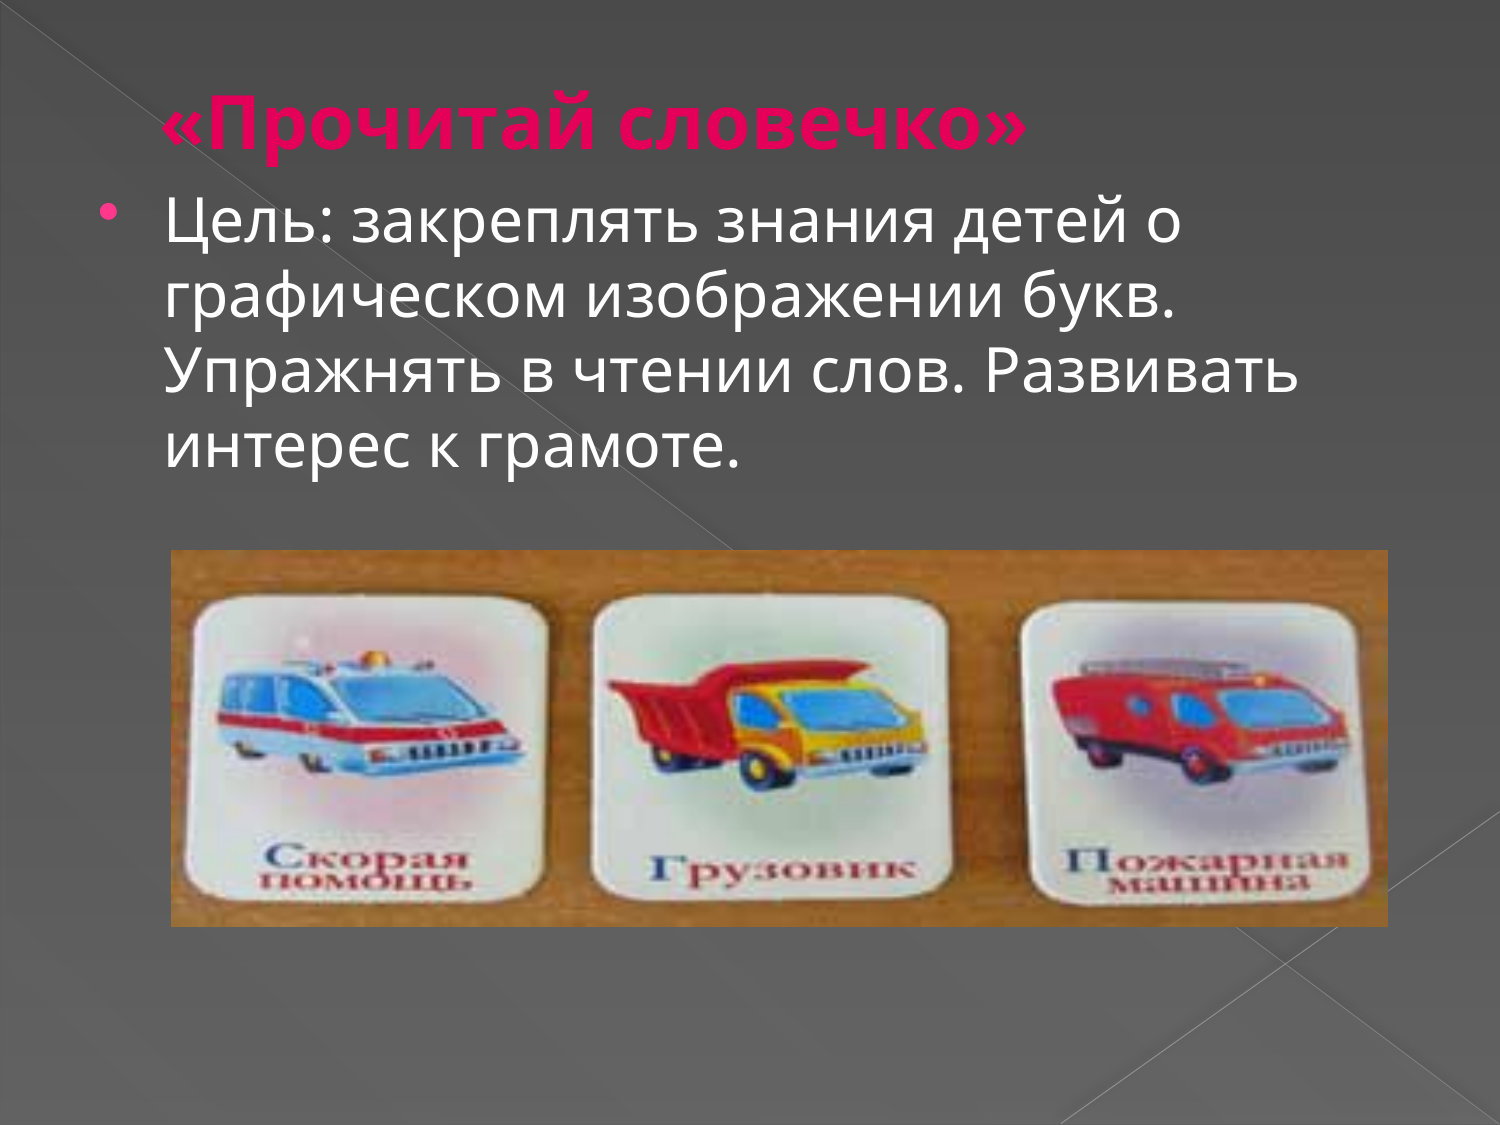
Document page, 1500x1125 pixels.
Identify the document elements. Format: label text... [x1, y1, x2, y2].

title «Прочитай словечко» [64, 30, 1415, 209]
picture [171, 550, 1389, 928]
list Цель: закреплять знания детей о графическом изображении букв. Упражнять в чтении слов. Развивать интерес к грамоте. [75, 172, 1425, 1059]
